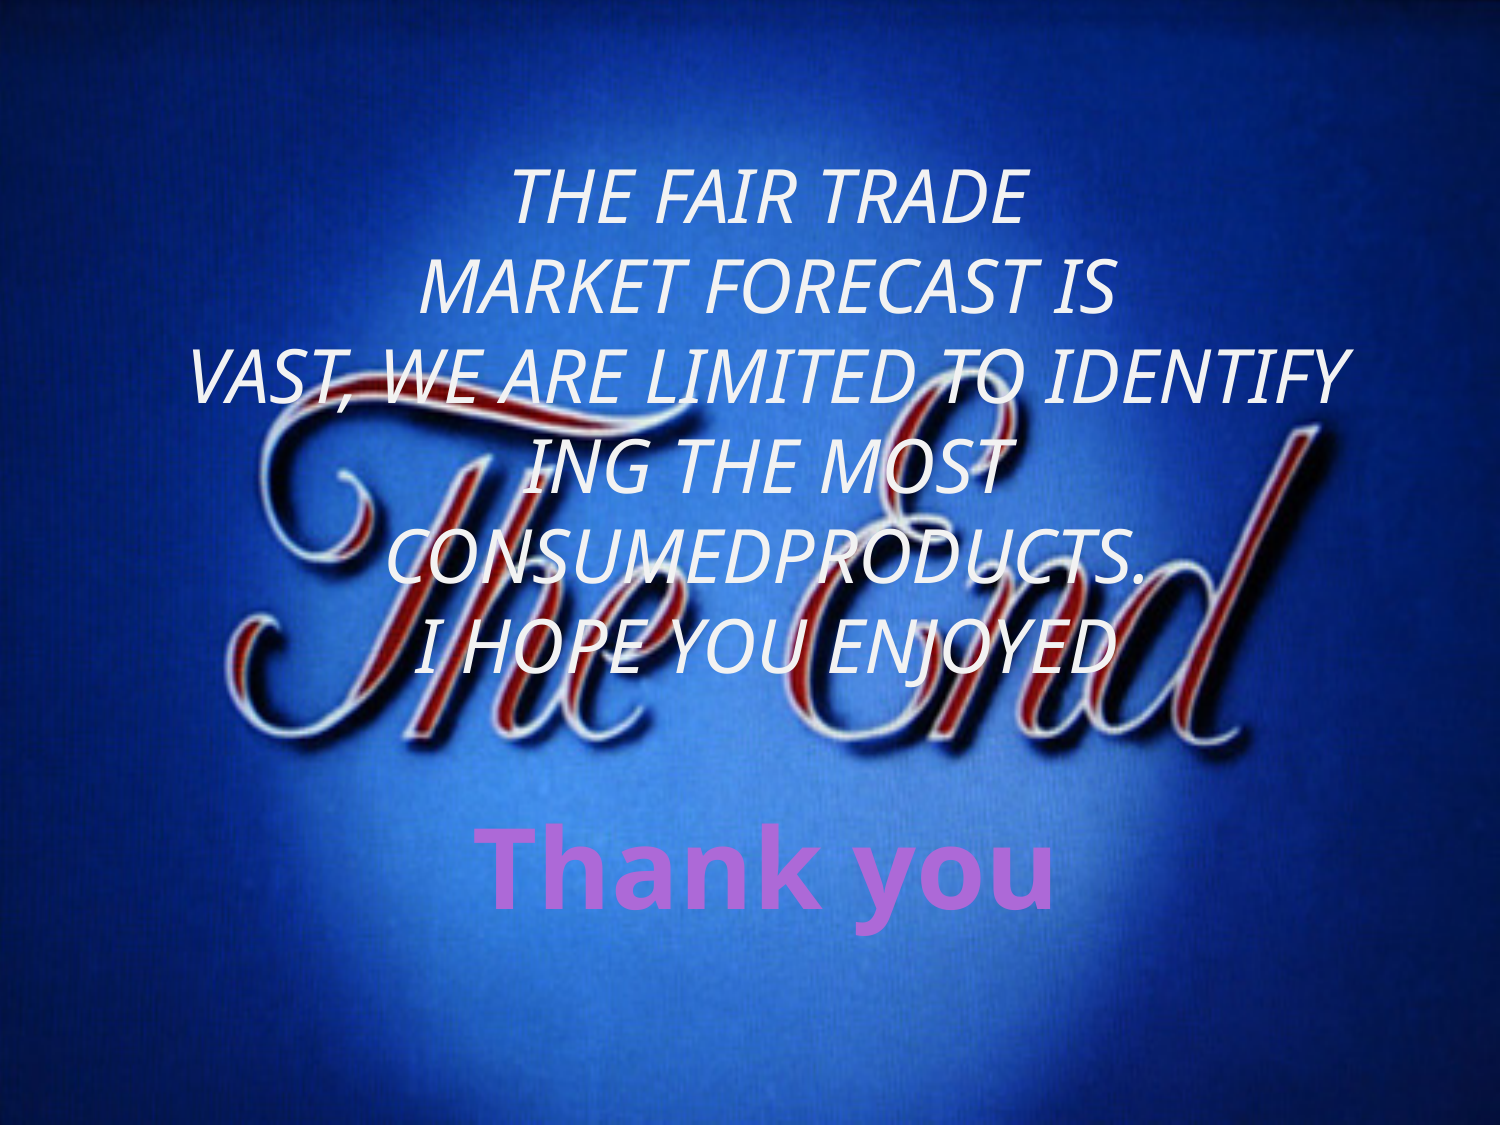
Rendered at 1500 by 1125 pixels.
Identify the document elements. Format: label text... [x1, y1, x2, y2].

picture [0, 0, 1500, 1125]
text_box Thank you [395, 789, 1137, 940]
text_box the fair trade market forecast is vast, we are limited to identifying the most consumedproducts. I hope you enjoyed [164, 140, 1372, 696]
